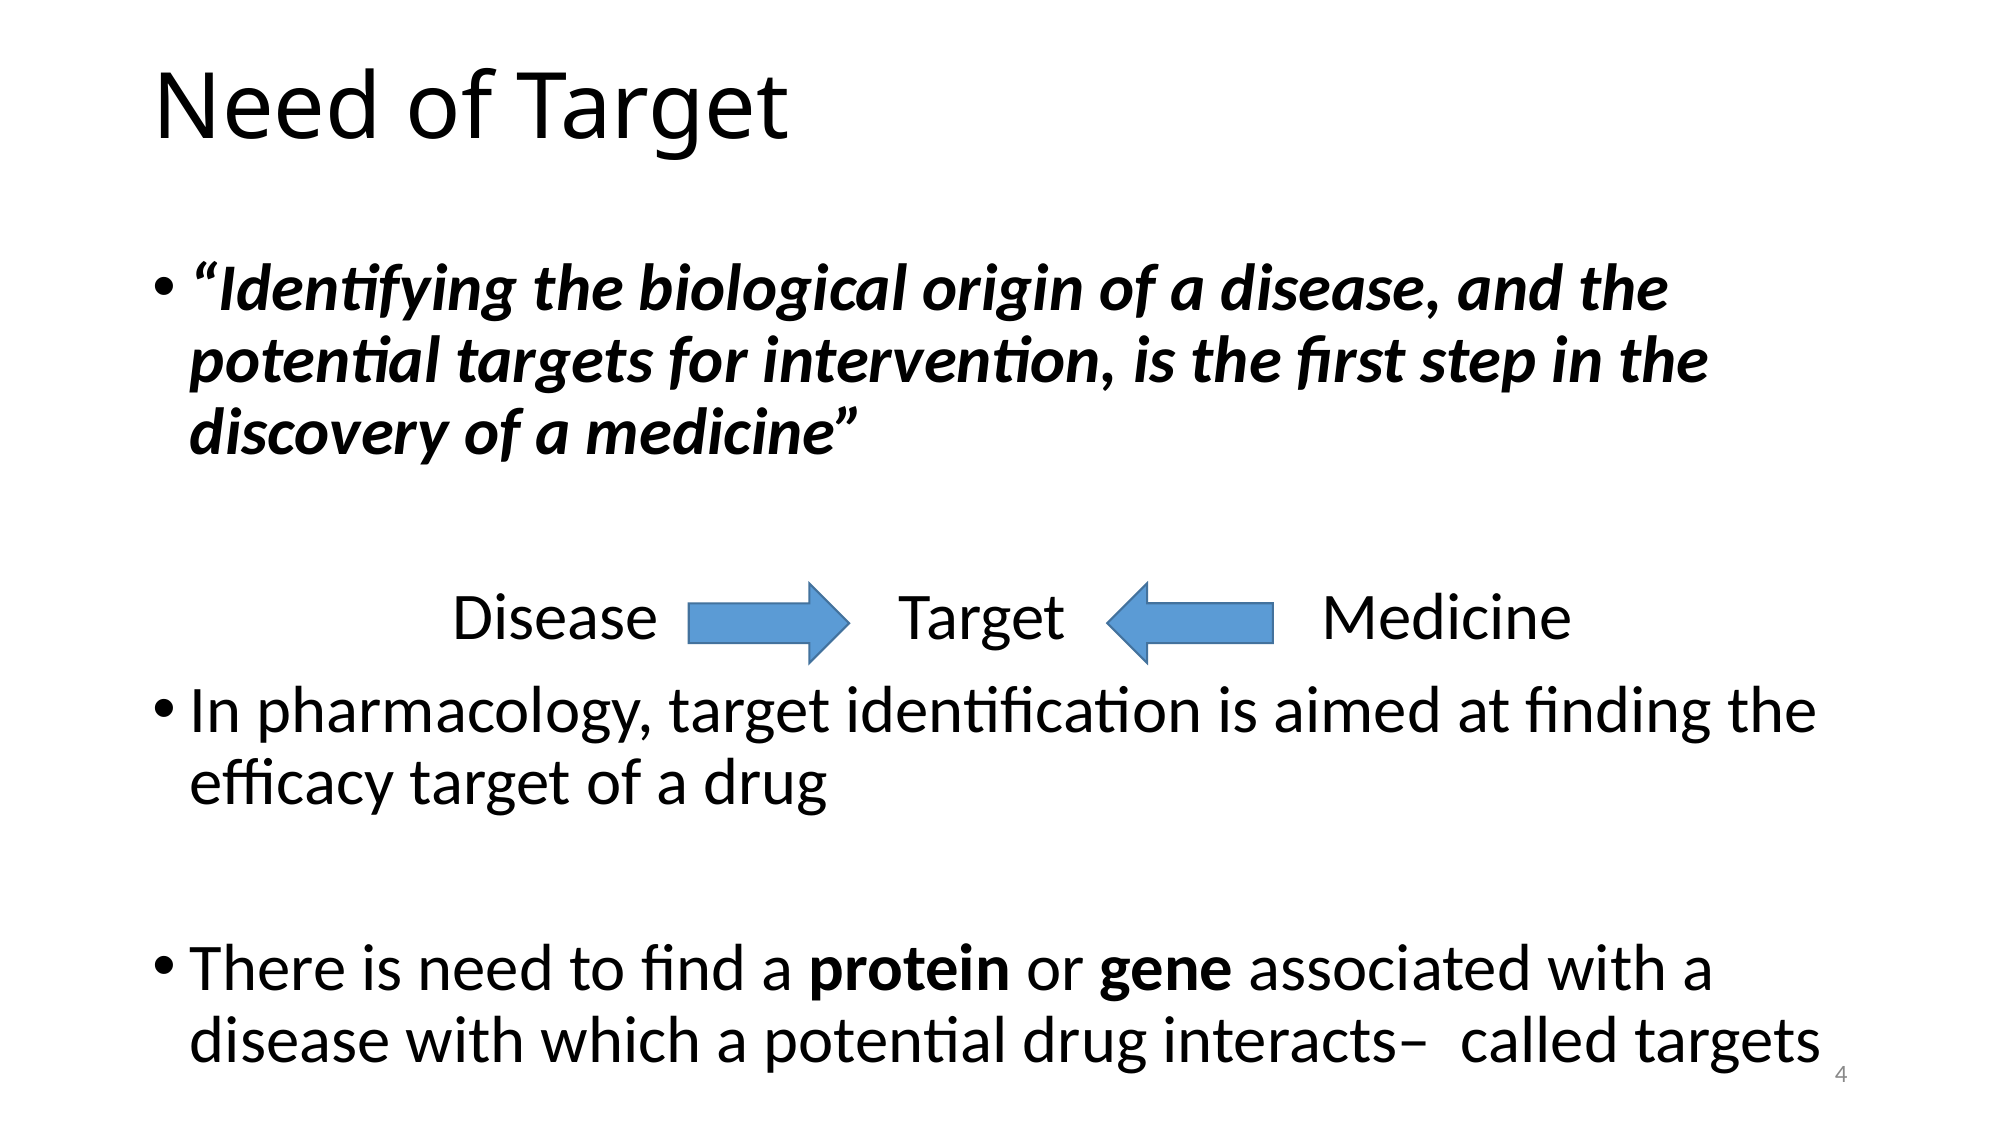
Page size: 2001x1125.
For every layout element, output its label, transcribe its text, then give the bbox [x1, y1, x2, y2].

list “Identifying the biological origin of a disease, and the potential targets for intervention, is the first step in the discovery of a medicine” Disease Target Medicine In pharmacology, target identification is aimed at finding the efficacy target of a drug There is need to find a protein or gene associated with a disease with which a potential drug interacts– called targets [137, 245, 1863, 1014]
title Need of Target [137, 20, 1863, 198]
text_box [1105, 580, 1274, 666]
text_box [687, 581, 851, 666]
slide_number 4 [1412, 1042, 1863, 1103]
